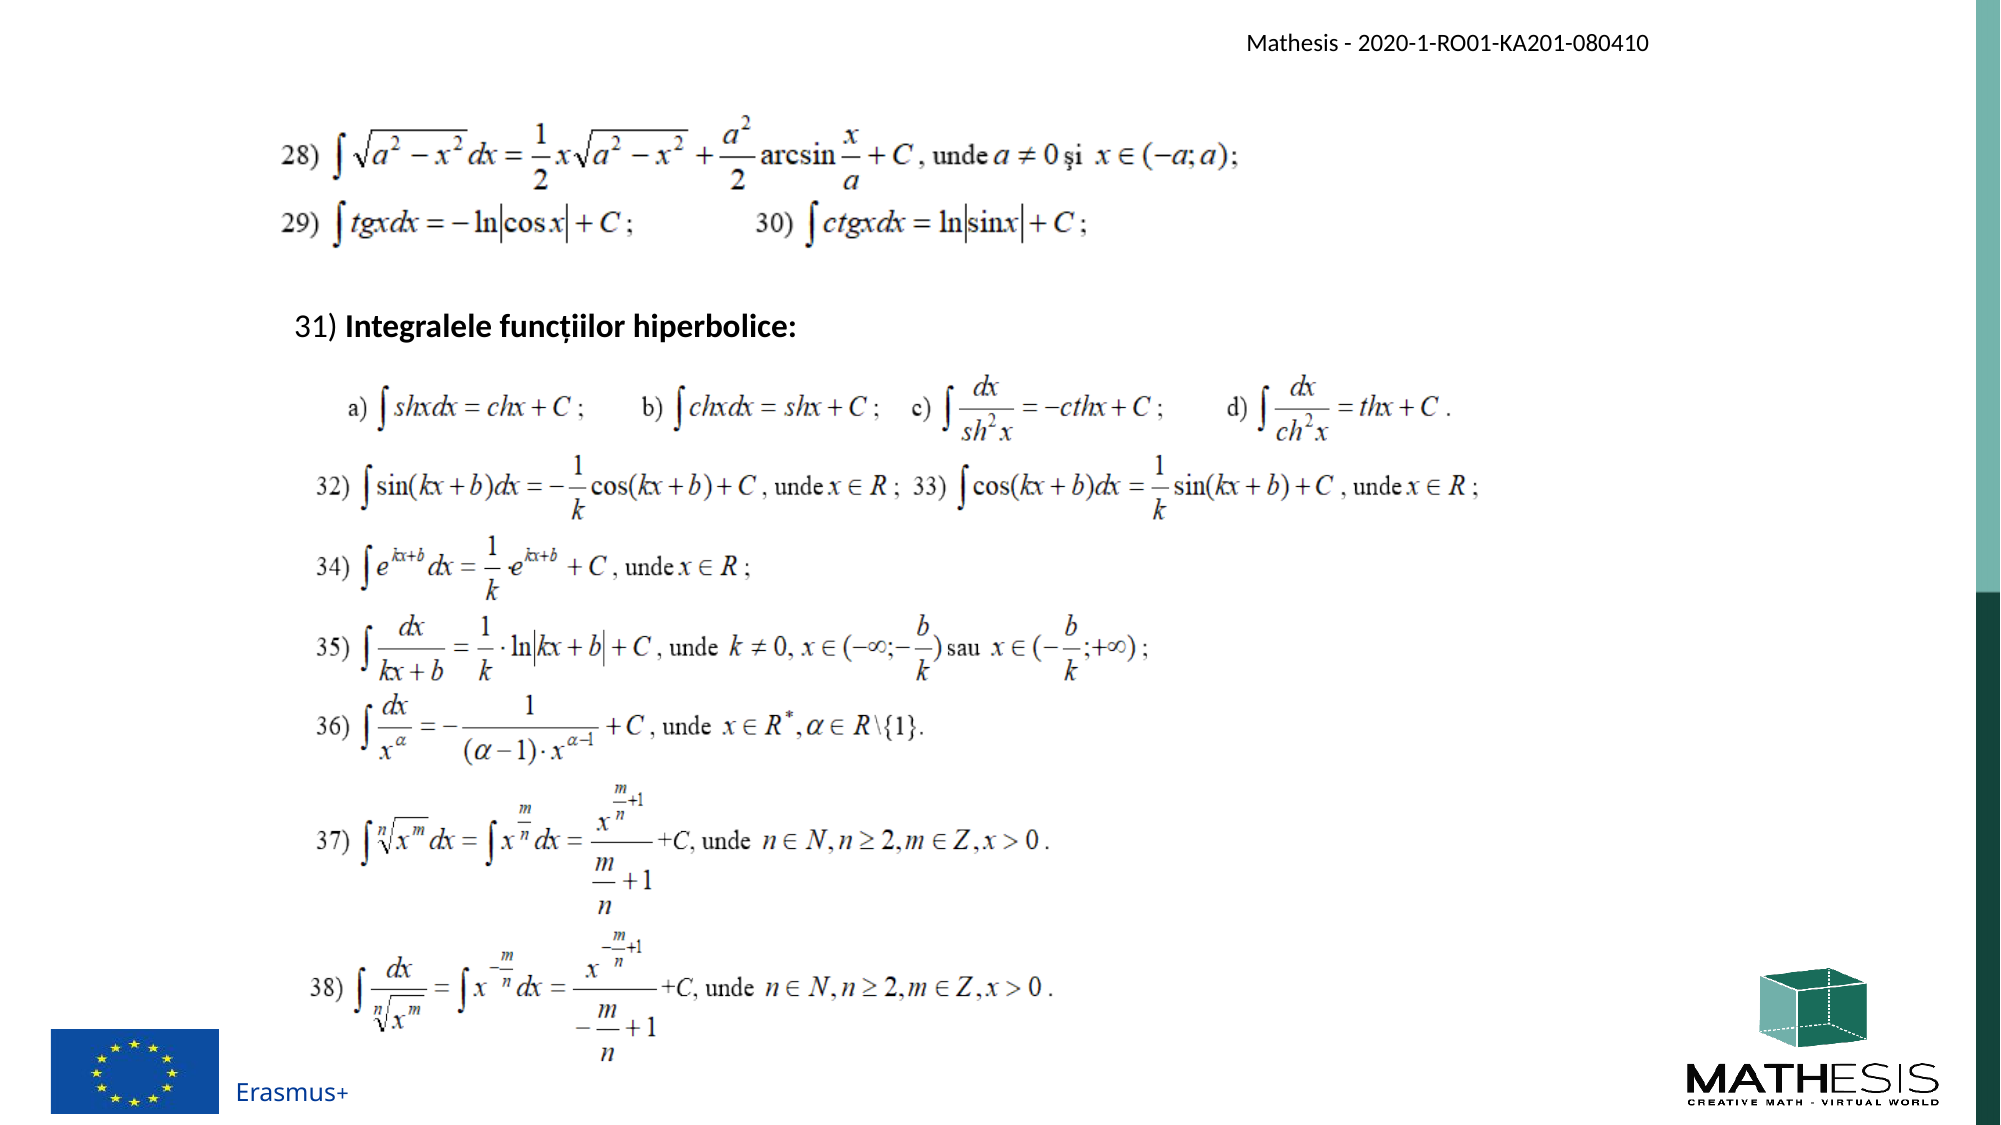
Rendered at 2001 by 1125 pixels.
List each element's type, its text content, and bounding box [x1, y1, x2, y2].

text_box 31) Integralele funcţiilor hiperbolice: [279, 296, 1000, 397]
picture [302, 373, 1485, 1091]
picture [1664, 928, 1961, 1125]
picture [50, 1029, 219, 1114]
picture [1976, 0, 2000, 1125]
picture [255, 95, 1305, 256]
